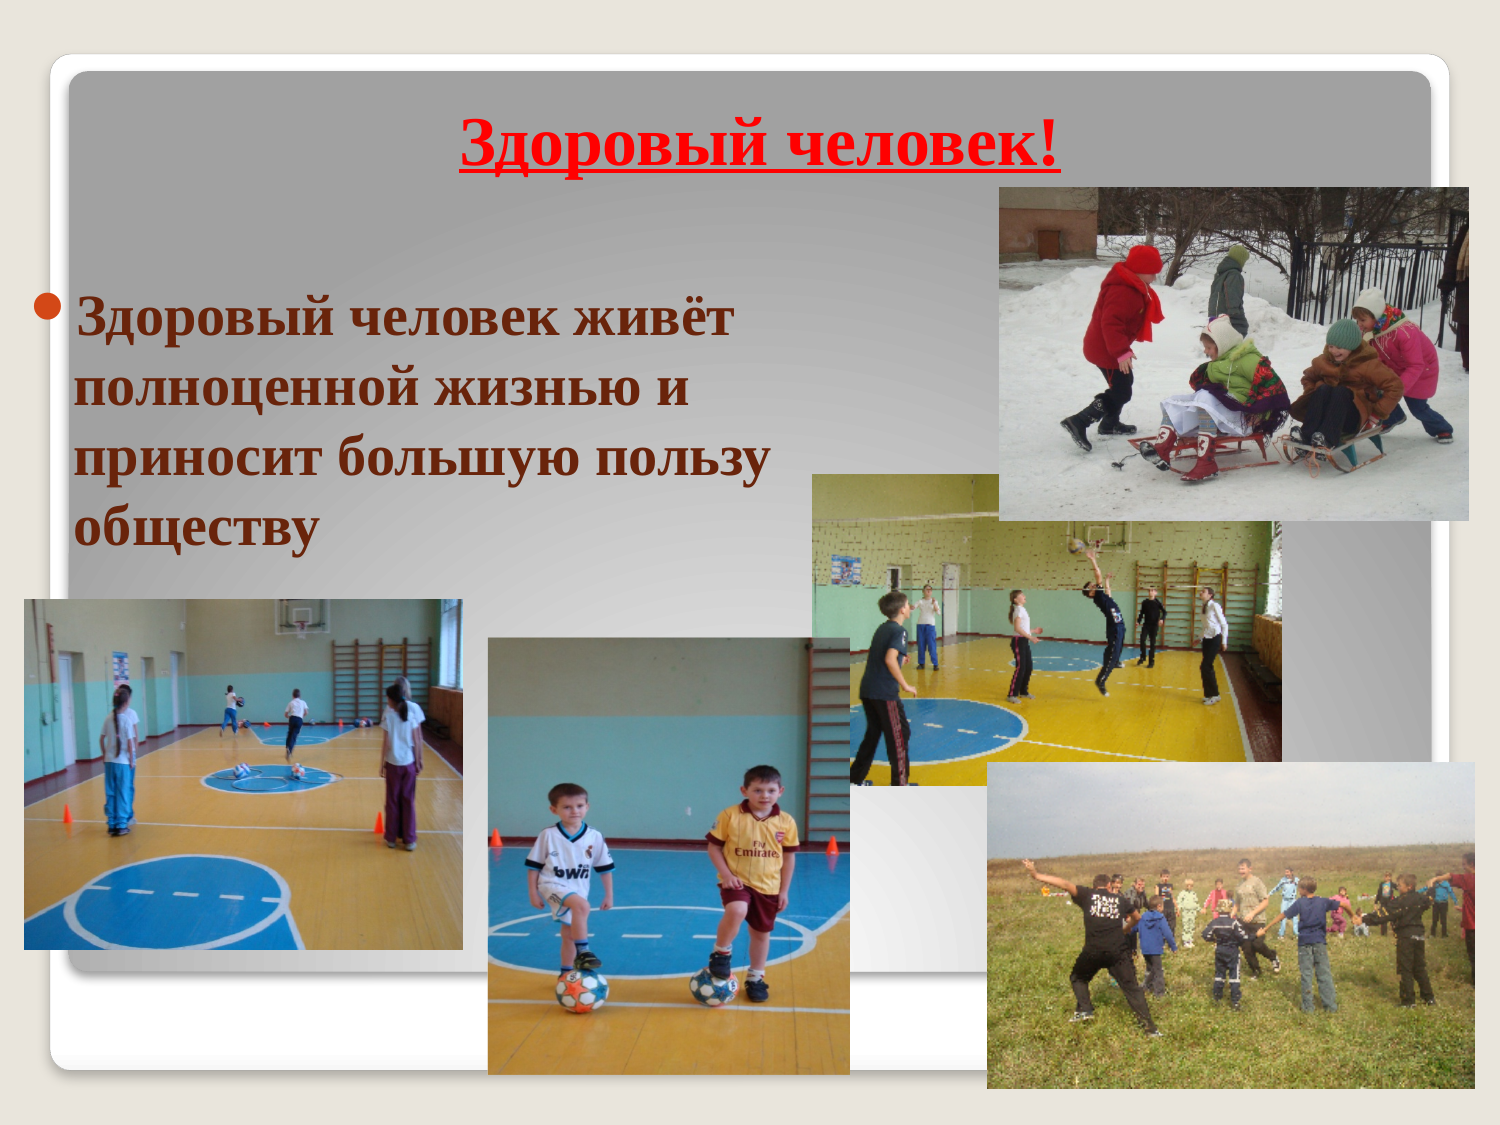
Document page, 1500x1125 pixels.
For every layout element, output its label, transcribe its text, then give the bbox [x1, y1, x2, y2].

picture [24, 187, 1476, 1090]
list Здоровый человек живёт полноценной жизнью и приносит большую пользу обществу [0, 262, 862, 1088]
title Здоровый человек! [87, 87, 1434, 238]
